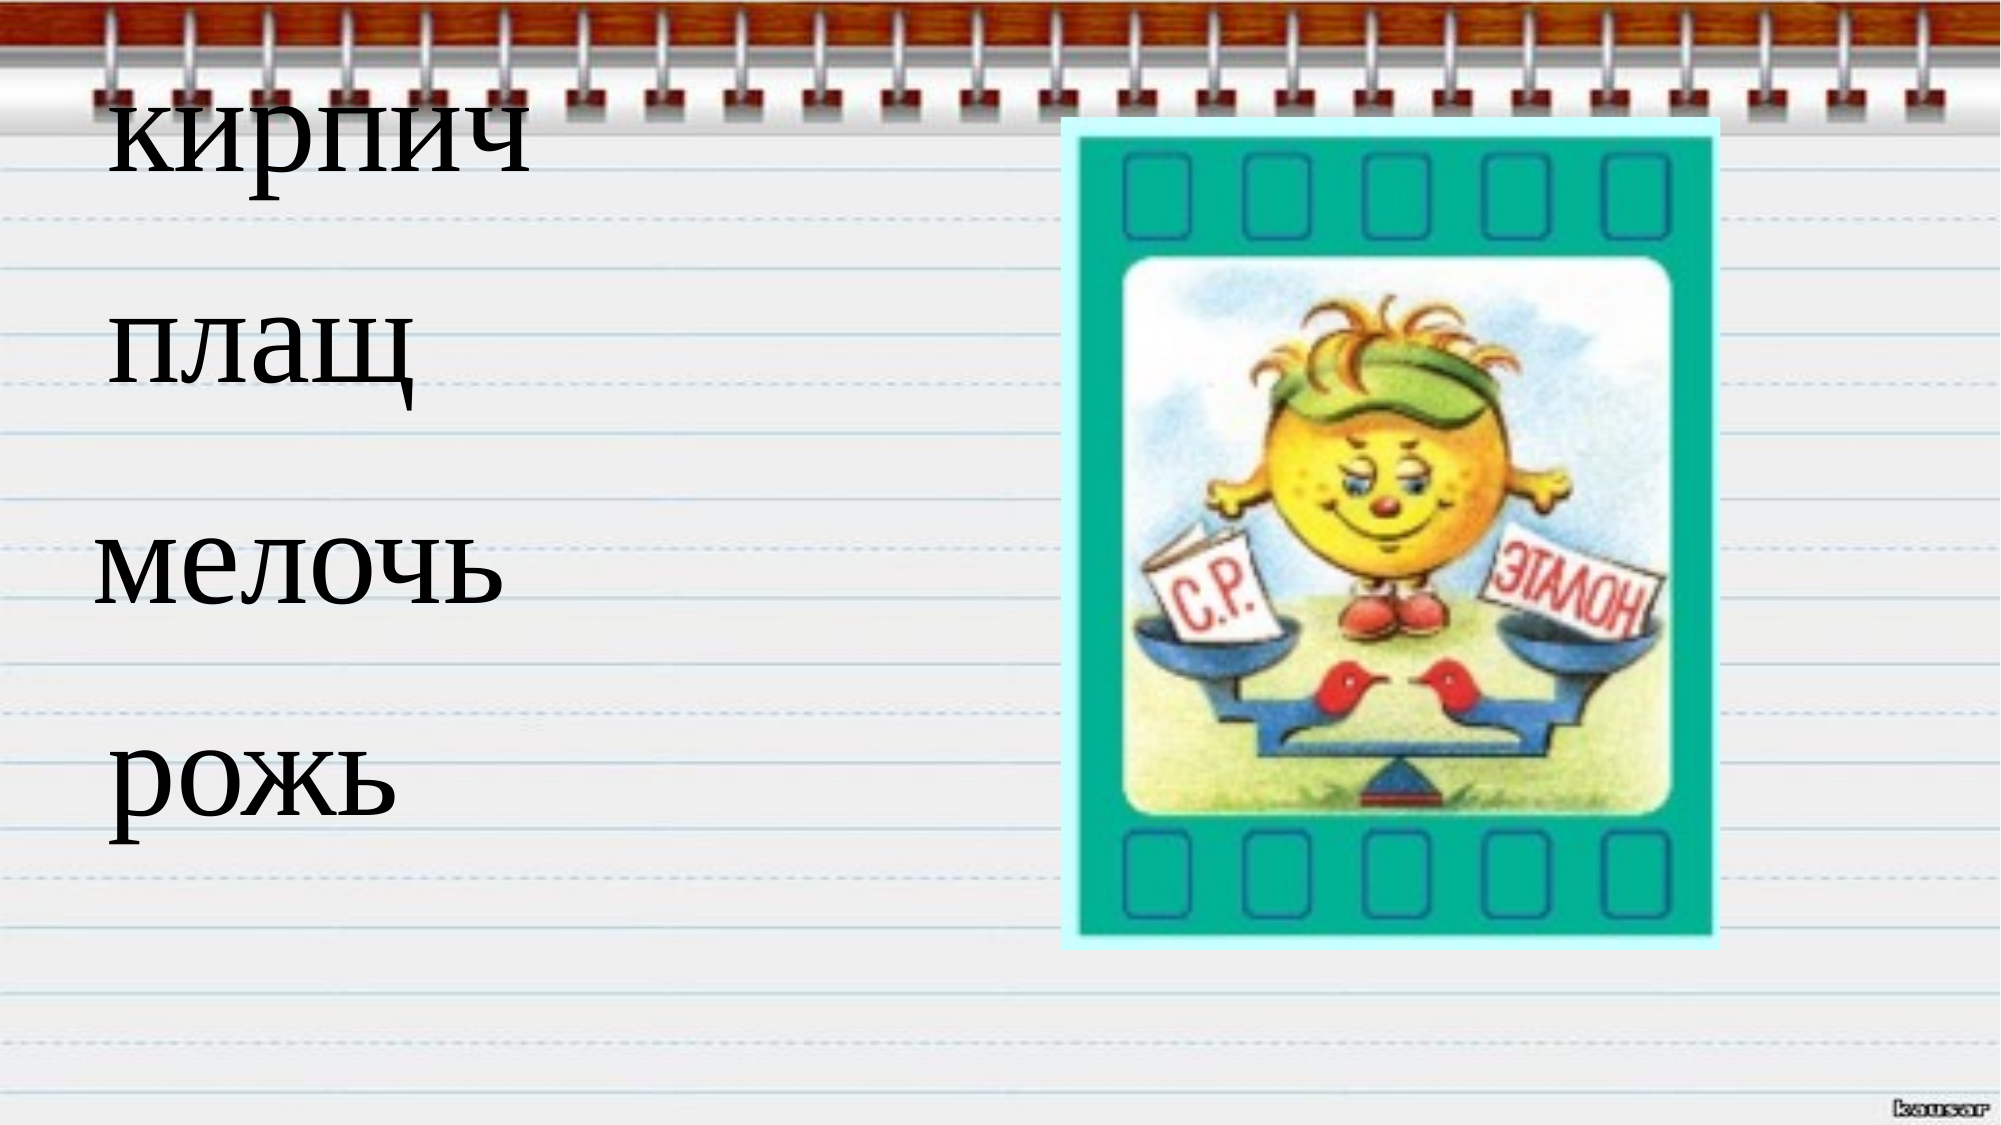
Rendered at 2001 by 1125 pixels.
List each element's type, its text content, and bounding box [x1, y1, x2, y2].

picture [0, 0, 2001, 1125]
text_box кирпич [92, 26, 559, 207]
text_box плащ [92, 238, 559, 418]
text_box рожь [92, 670, 559, 851]
text_box мелочь [77, 459, 544, 639]
